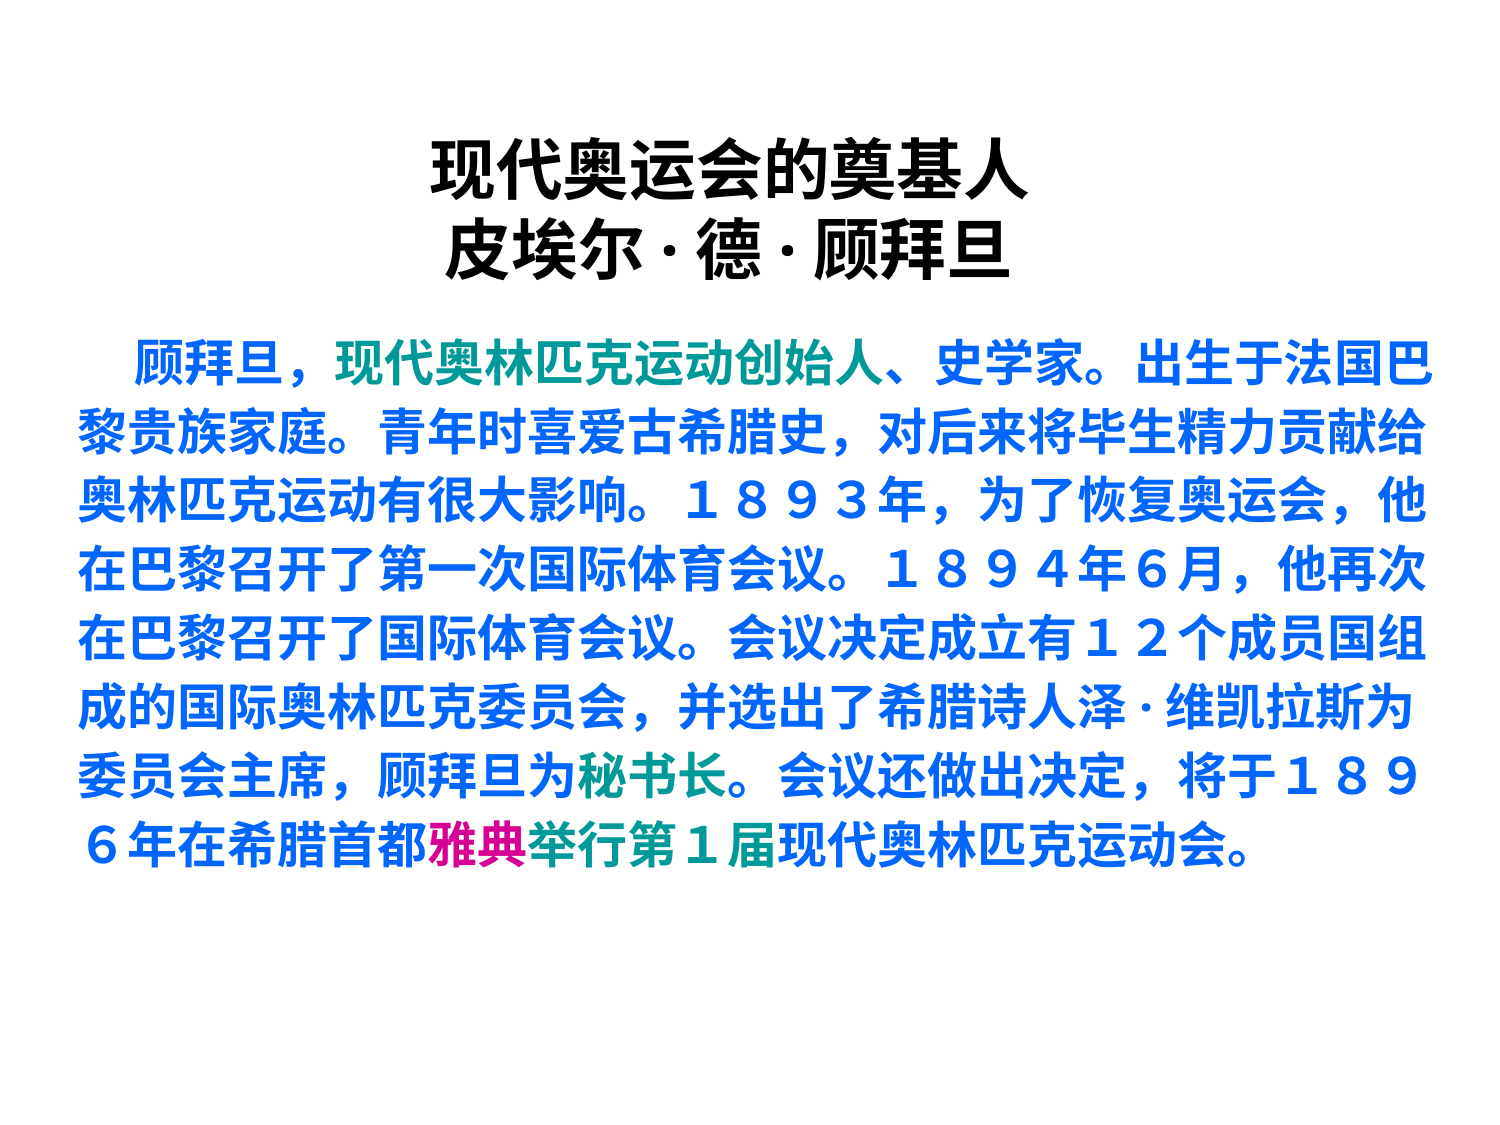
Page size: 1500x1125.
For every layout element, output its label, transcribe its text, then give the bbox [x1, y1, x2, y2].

text_box [231, 105, 1143, 244]
text_box 现代奥运会的奠基人 皮埃尔·德·顾拜旦 [414, 120, 1045, 295]
text_box 顾拜旦，现代奥林匹克运动创始人、史学家。出生于法国巴黎贵族家庭。青年时喜爱古希腊史，对后来将毕生精力贡献给奥林匹克运动有很大影响。１８９３年，为了恢复奥运会，他在巴黎召开了第一次国际体育会议。１８９４年６月，他再次在巴黎召开了国际体育会议。会议决定成立有１２个成员国组成的国际奥林匹克委员会，并选出了希腊诗人泽·维凯拉斯为委员会主席，顾拜旦为秘书长。会议还做出决定，将于１８９６年在希腊首都雅典举行第１届现代奥林匹克运动会。 [62, 314, 1461, 1090]
